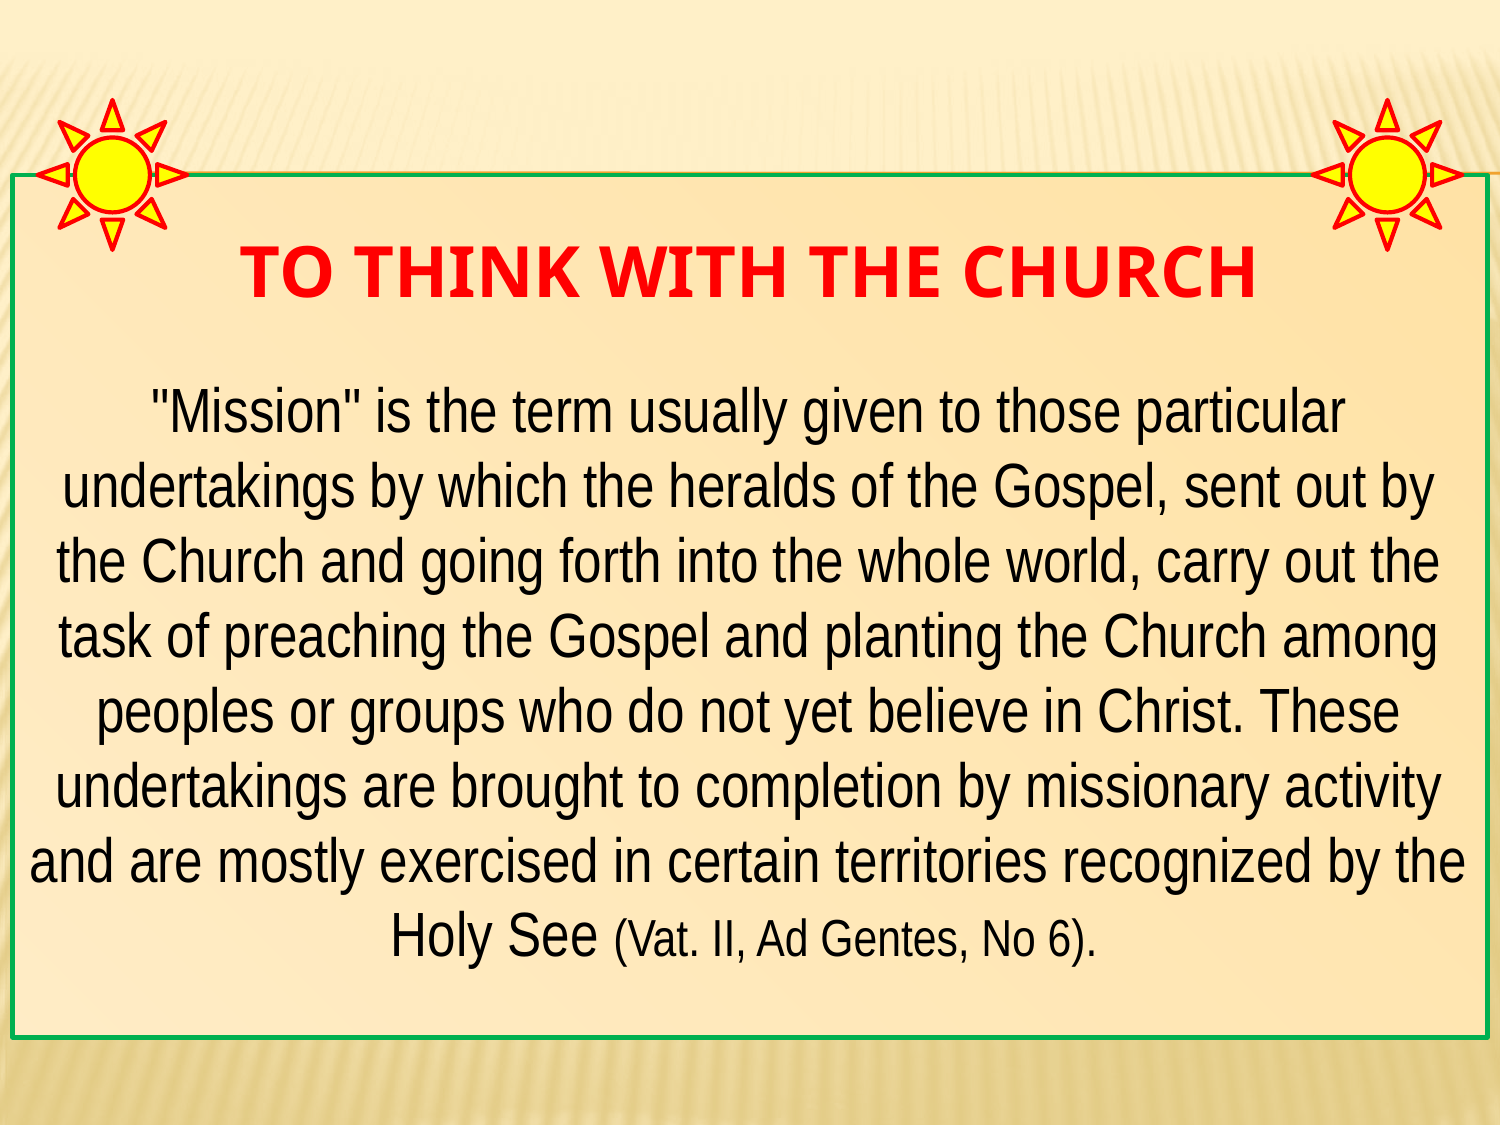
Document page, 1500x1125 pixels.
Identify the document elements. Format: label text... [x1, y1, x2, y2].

text_box [1409, 119, 1443, 153]
text_box [1419, 173, 1490, 200]
text_box [57, 196, 91, 230]
text_box [134, 119, 168, 153]
text_box [35, 162, 70, 188]
text_box [155, 162, 190, 188]
text_box [144, 173, 1356, 200]
text_box [134, 196, 168, 230]
text_box [1347, 135, 1428, 215]
text_box [99, 217, 126, 253]
text_box [10, 338, 1490, 1040]
list "Mission" is the term usually given to those particular undertakings by which the heralds of the Gospel, sent out by the Church and going forth into the whole world, carry out the task of preaching the Gospel and planting the Church among peoples or groups who do not yet believe in Christ. These undertakings are brought to completion by missionary activity and are mostly exercised in certain territories recognized by the Holy See (Vat. II, Ad Gentes, No 6). [12, 362, 1488, 513]
text_box [1374, 217, 1401, 253]
text_box [99, 97, 126, 133]
title To Think with the Church [0, 200, 1500, 338]
text_box [10, 173, 81, 200]
text_box [1430, 162, 1465, 188]
text_box [1374, 97, 1401, 133]
text_box [57, 119, 91, 153]
text_box [1310, 162, 1345, 188]
text_box [1409, 196, 1443, 230]
text_box [1332, 119, 1366, 153]
text_box [1332, 196, 1366, 230]
text_box [72, 135, 153, 215]
